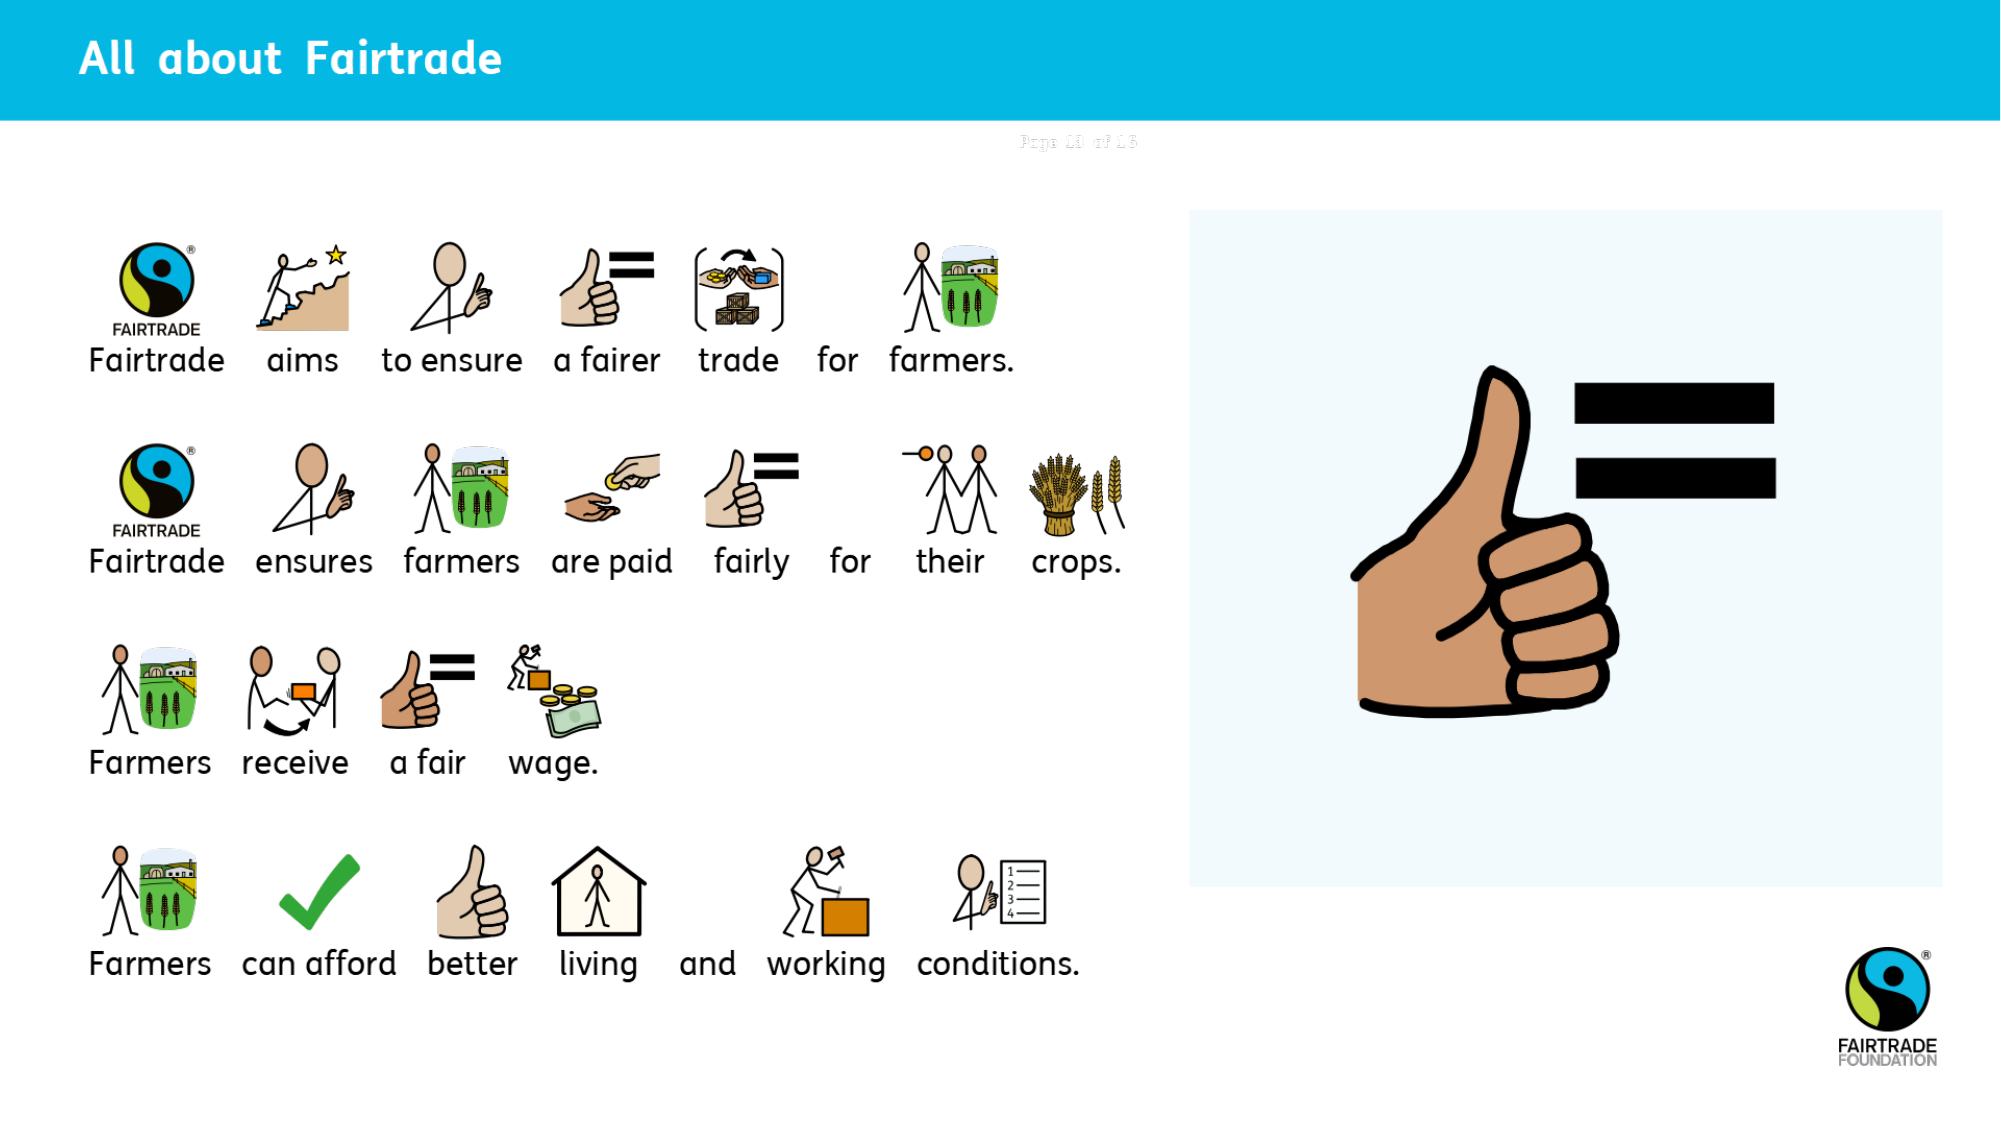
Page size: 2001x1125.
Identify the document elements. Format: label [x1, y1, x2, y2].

picture [896, 121, 1149, 178]
picture [1839, 947, 1938, 1066]
picture [159, 51, 181, 74]
picture [371, 43, 404, 74]
picture [360, 51, 366, 74]
picture [331, 51, 353, 74]
picture [425, 51, 446, 74]
picture [308, 41, 328, 74]
picture [58, 210, 1943, 1049]
picture [111, 40, 120, 74]
picture [479, 51, 501, 74]
picture [264, 43, 281, 74]
picture [188, 40, 235, 74]
picture [360, 39, 367, 45]
picture [408, 51, 422, 74]
picture [125, 40, 134, 74]
picture [452, 40, 475, 74]
picture [80, 41, 108, 74]
picture [239, 51, 261, 74]
